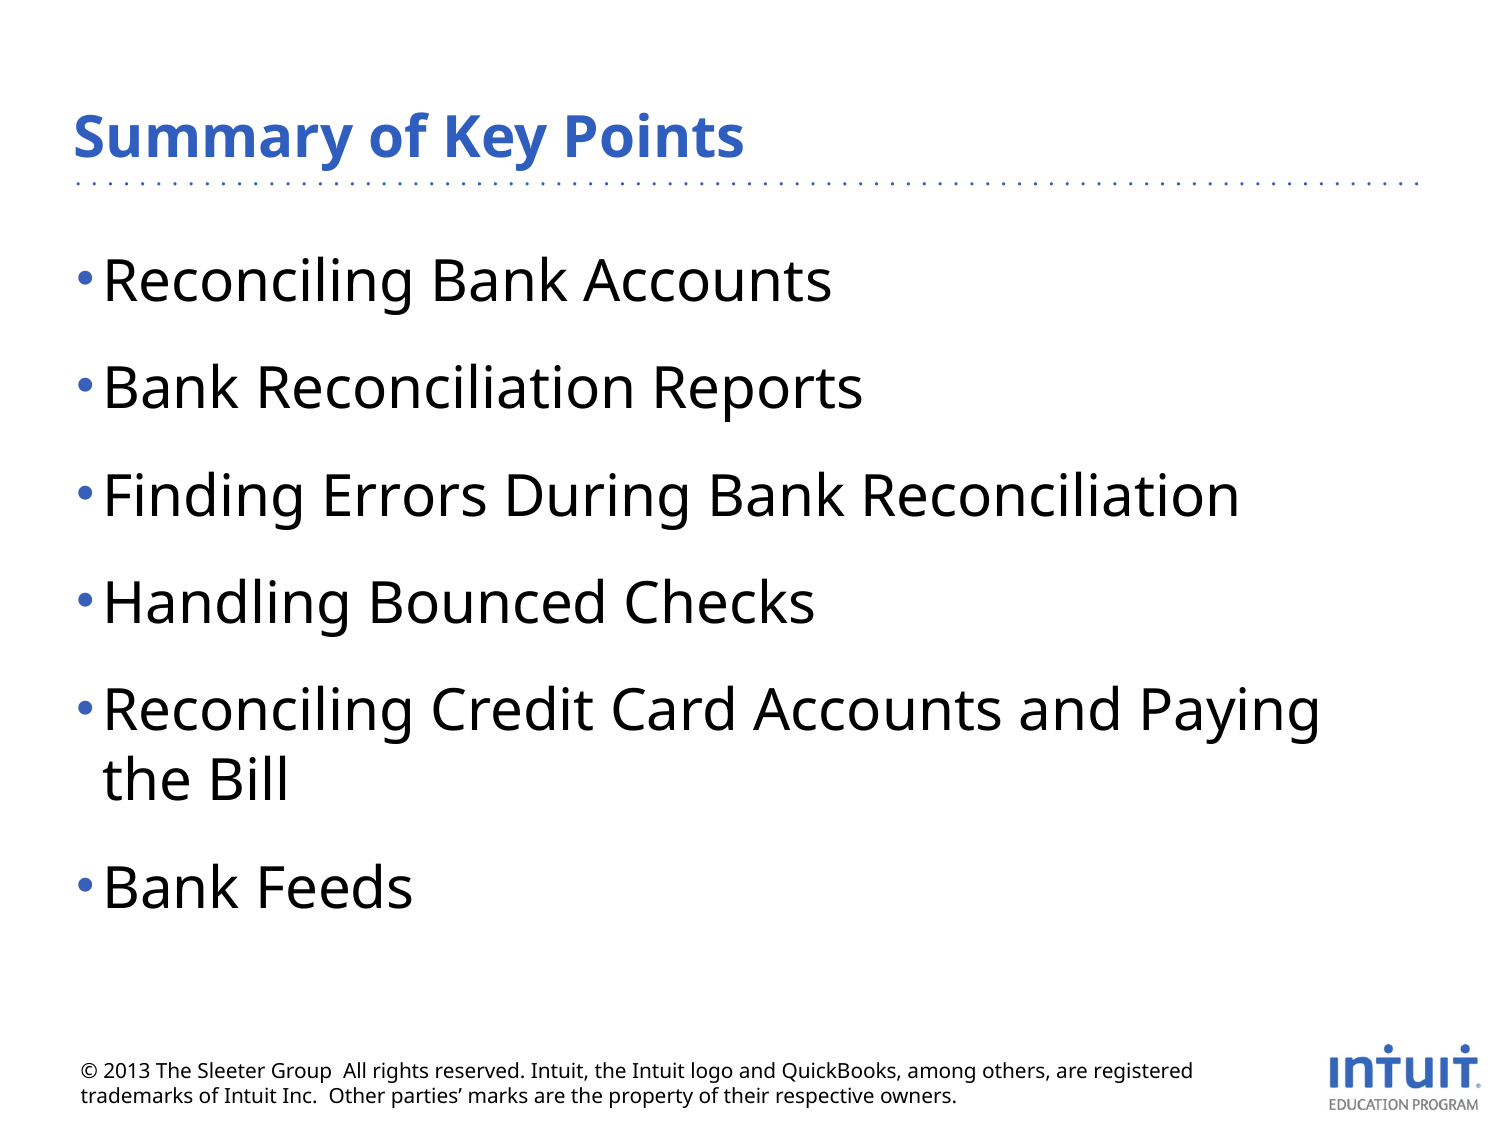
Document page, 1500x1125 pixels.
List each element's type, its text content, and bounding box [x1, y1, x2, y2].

title Summary of Key Points [73, 62, 1424, 169]
picture [1325, 1039, 1485, 1116]
list Reconciling Bank Accounts Bank Reconciliation Reports Finding Errors During Bank Reconciliation Handling Bounced Checks Reconciling Credit Card Accounts and Paying the Bill Bank Feeds [75, 235, 1424, 1012]
